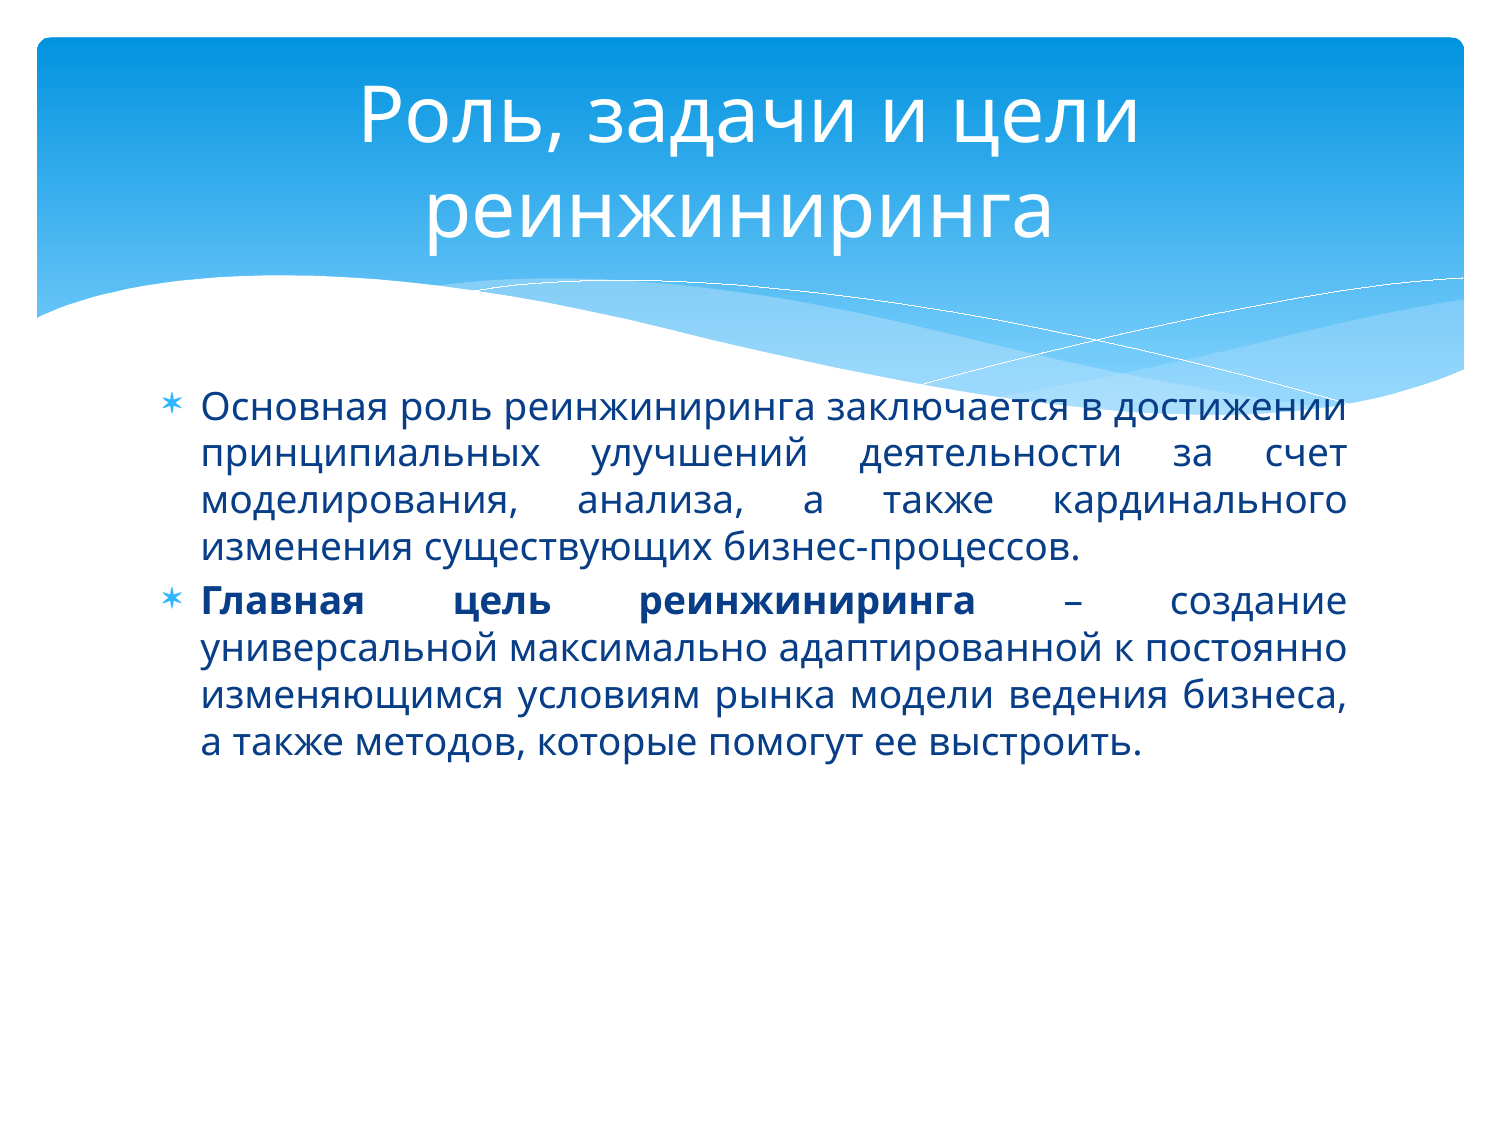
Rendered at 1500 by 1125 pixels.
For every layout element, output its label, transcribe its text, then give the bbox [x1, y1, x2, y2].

title Роль, задачи и цели реинжиниринга [75, 55, 1425, 261]
list Основная роль реинжиниринга заключается в достижении принципиальных улучшений деятельности за счет моделирования, анализа, а также кардинального изменения существующих бизнес-процессов. Главная цель реинжиниринга – создание универсальной максимально адаптированной к постоянно изменяющимся условиям рынка модели ведения бизнеса, а также методов, которые помогут ее выстроить. [147, 373, 1363, 940]
